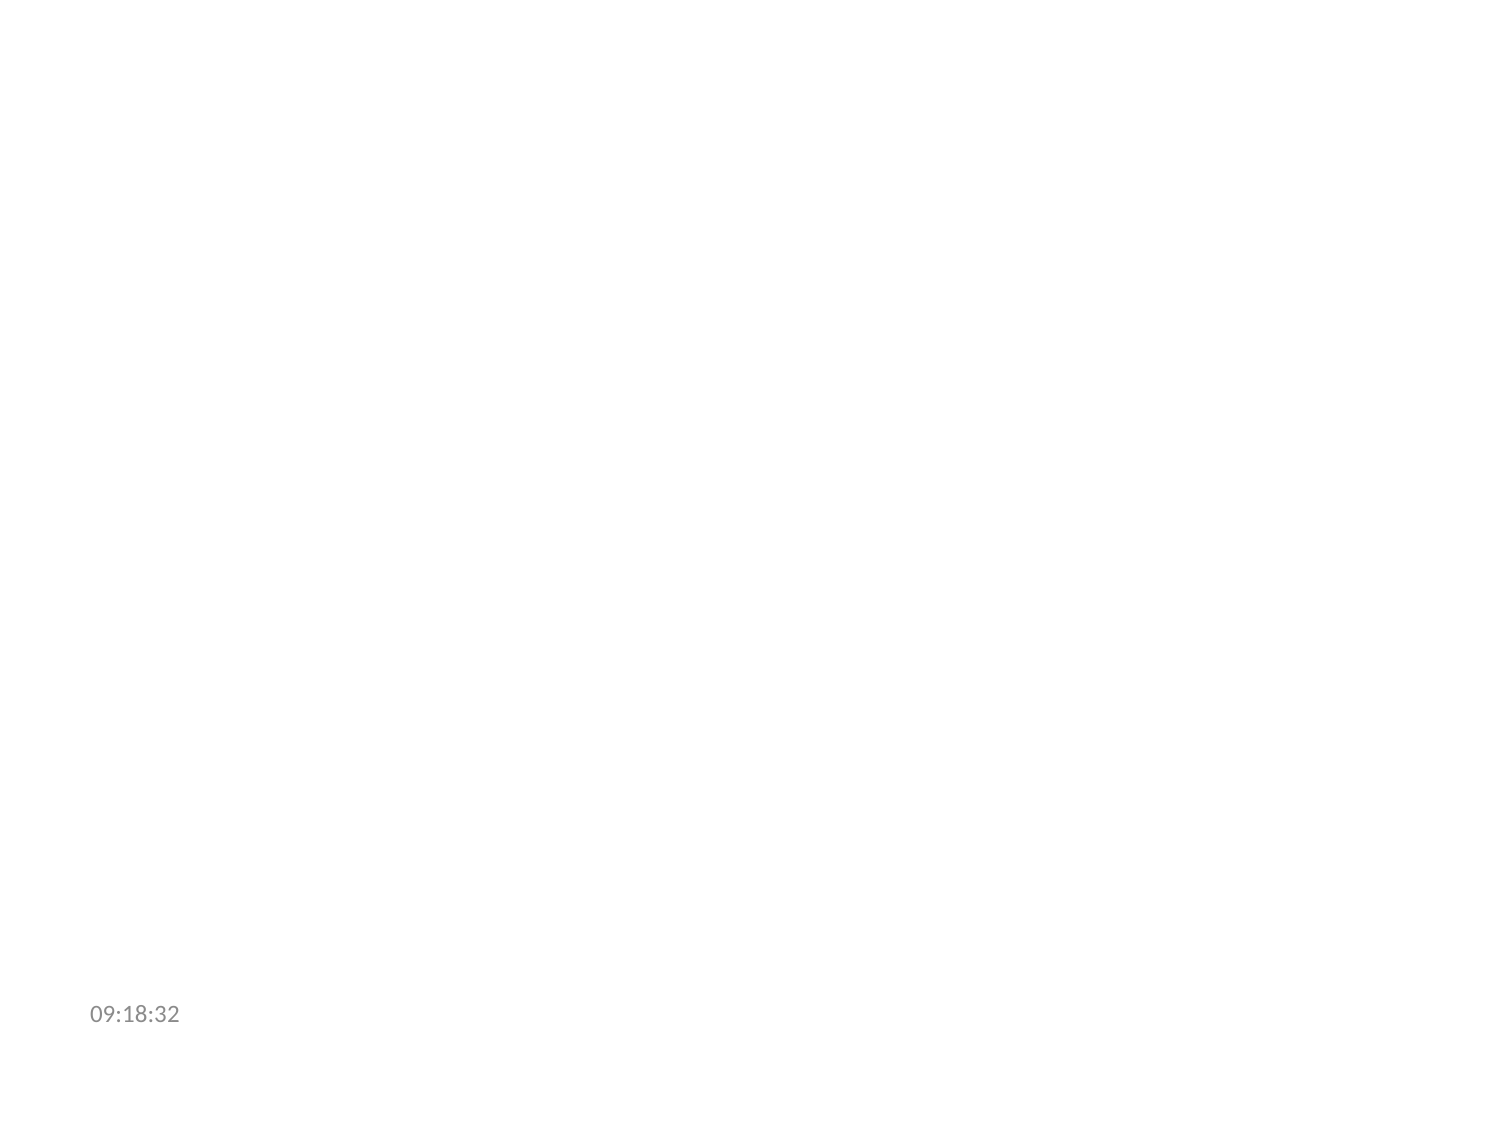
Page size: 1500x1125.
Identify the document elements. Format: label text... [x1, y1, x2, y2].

text_box 15:35:09 [75, 982, 425, 1043]
